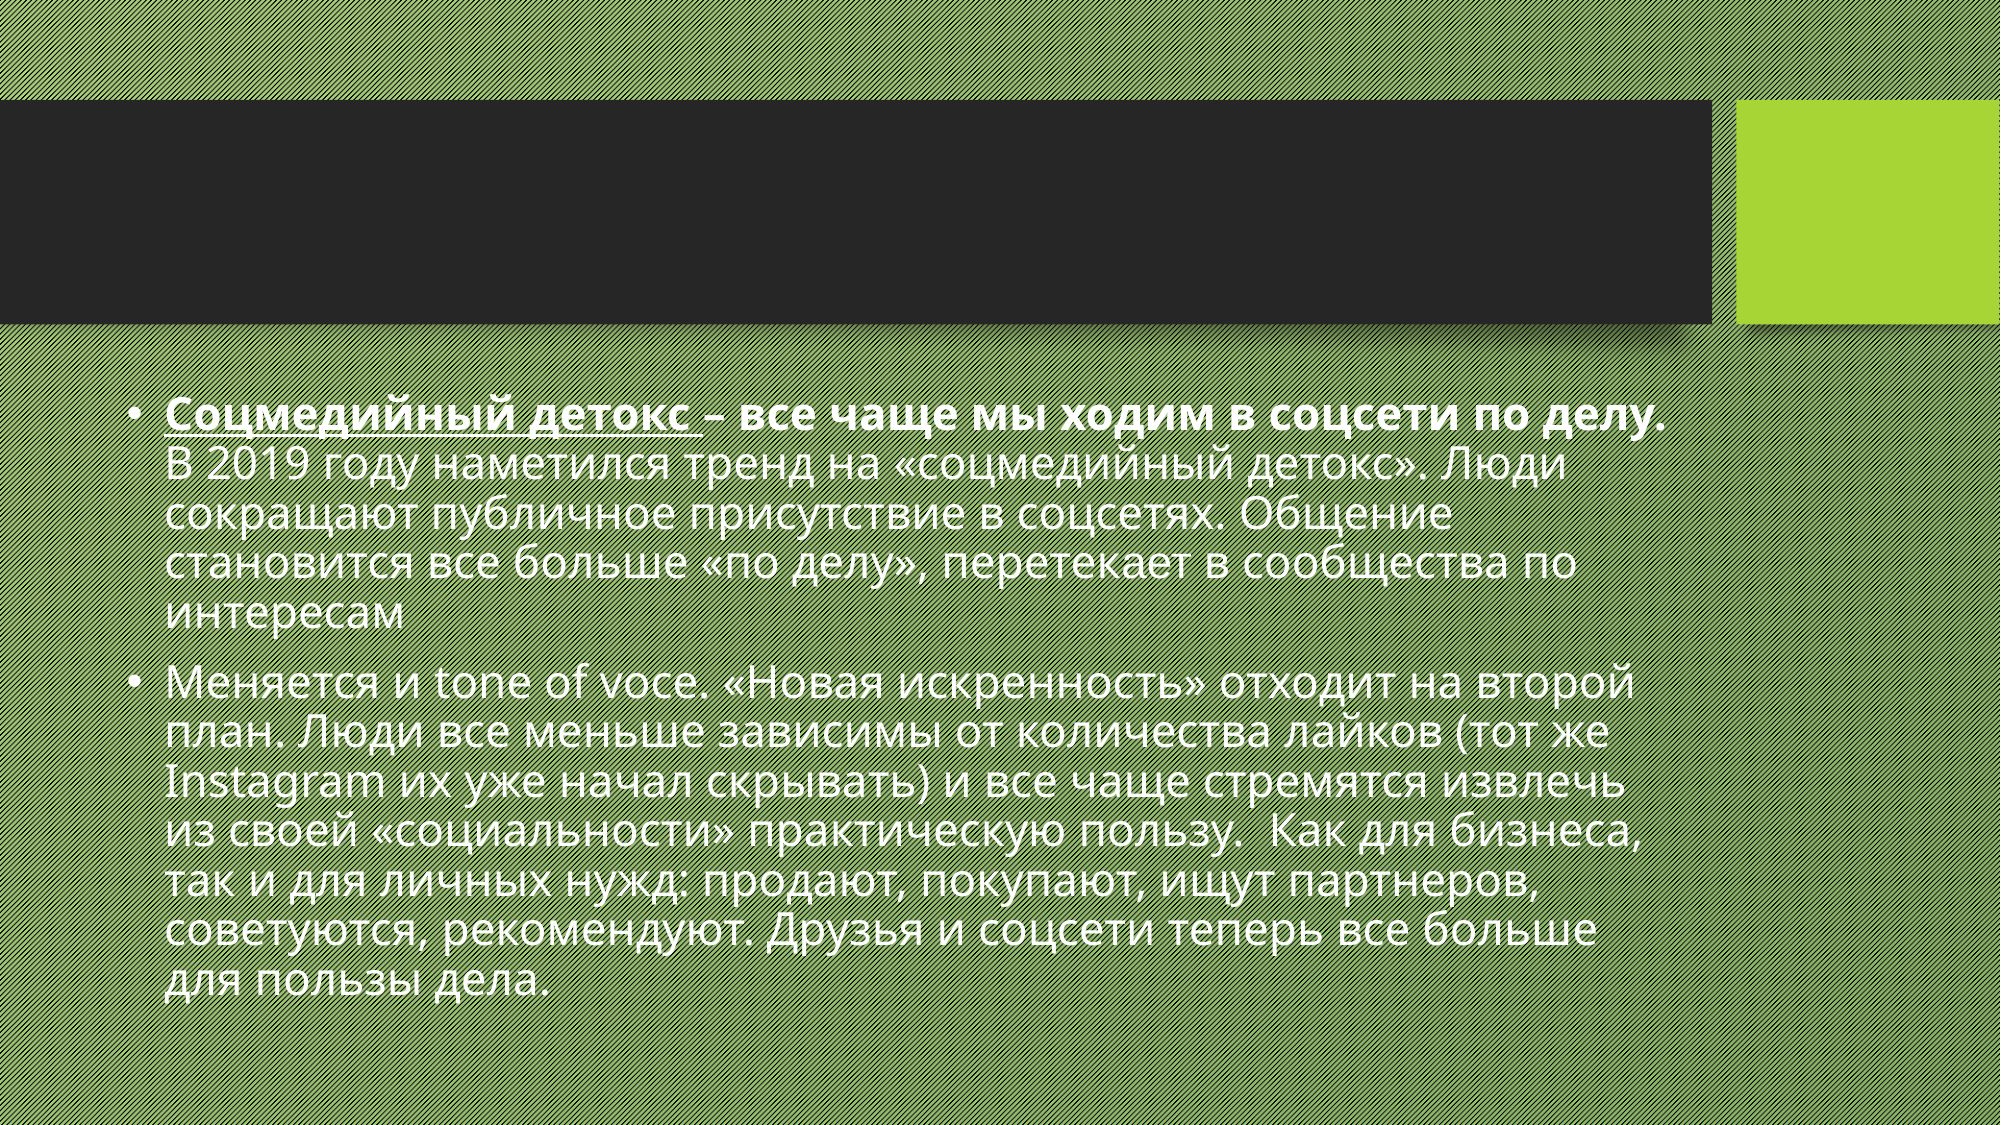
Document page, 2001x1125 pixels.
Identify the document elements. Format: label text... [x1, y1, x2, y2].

picture [0, 0, 2000, 1125]
list Соцмедийный детокс – все чаще мы ходим в соцсети по делу. В 2019 году наметился тренд на «соцмедийный детокс». Люди сокращают публичное присутствие в соцсетях. Общение становится все больше «по делу», перетекает в сообщества по интересам Меняется и tone of voce. «Новая искренность» отходит на второй план. Люди все меньше зависимы от количества лайков (тот же Instagram их уже начал скрывать) и все чаще стремятся извлечь из своей «социальности» практическую пользу. Как для бизнеса, так и для личных нужд: продают, покупают, ищут партнеров, советуются, рекомендуют. Друзья и соцсети теперь все больше для пользы дела. [111, 383, 1689, 974]
